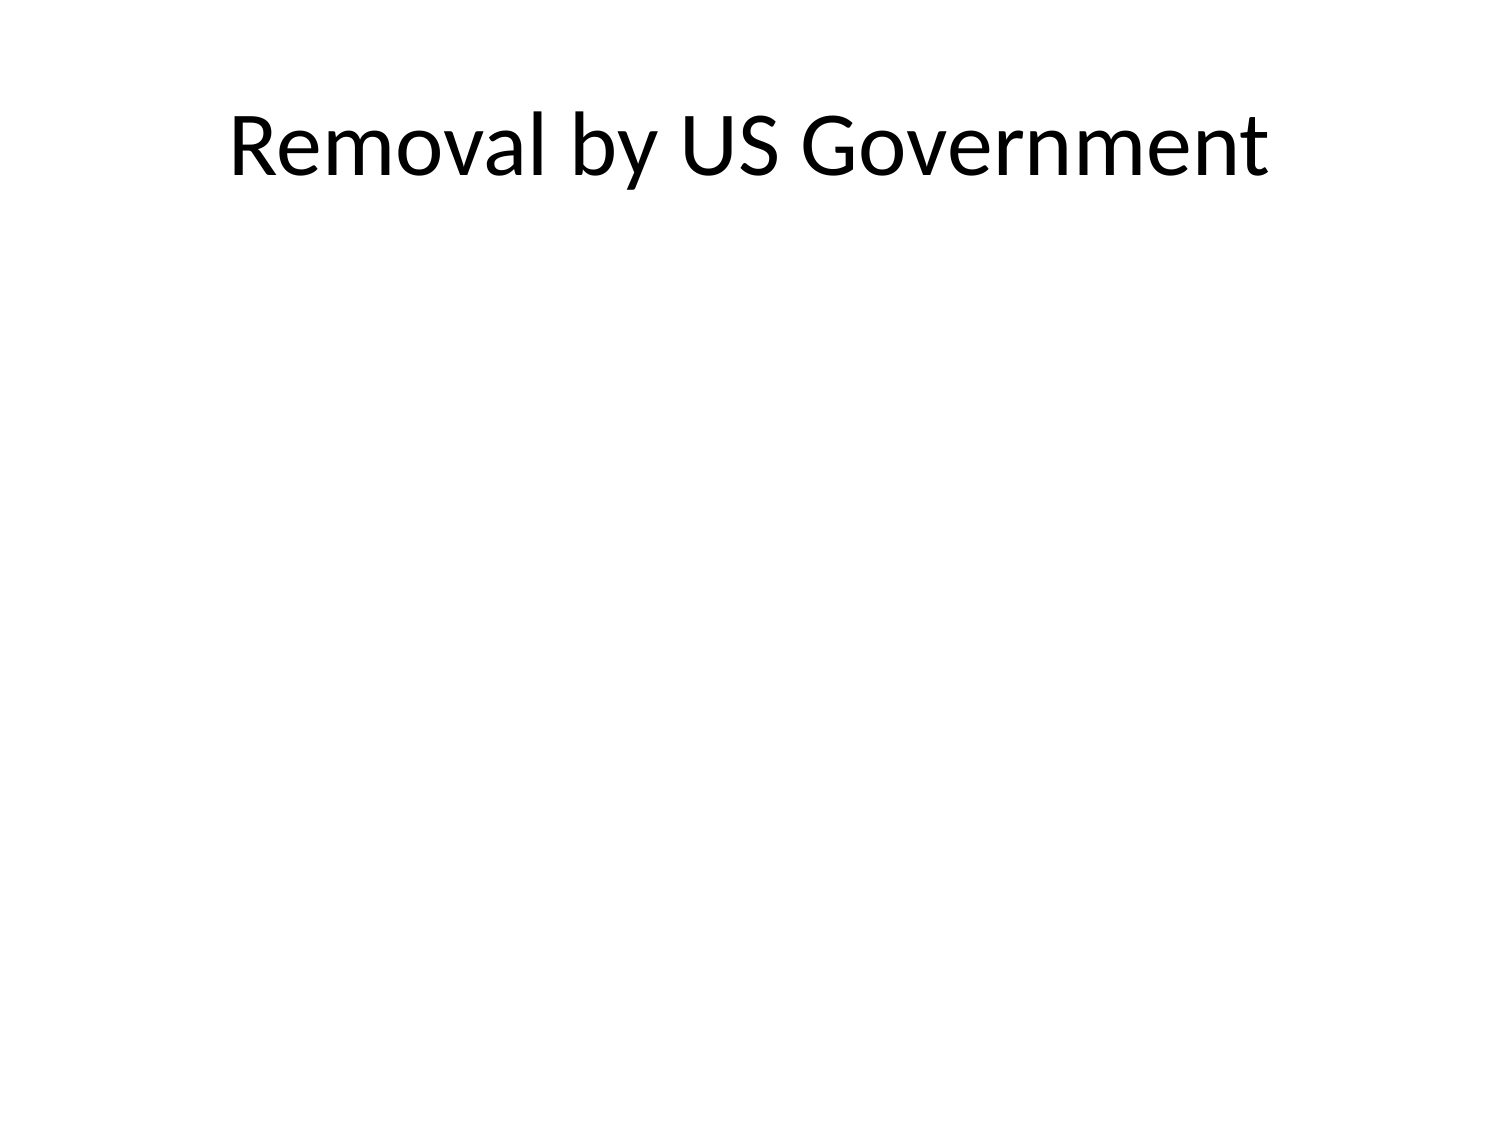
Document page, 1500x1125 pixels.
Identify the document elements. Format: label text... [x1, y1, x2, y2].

title Removal by US Government [75, 45, 1425, 233]
